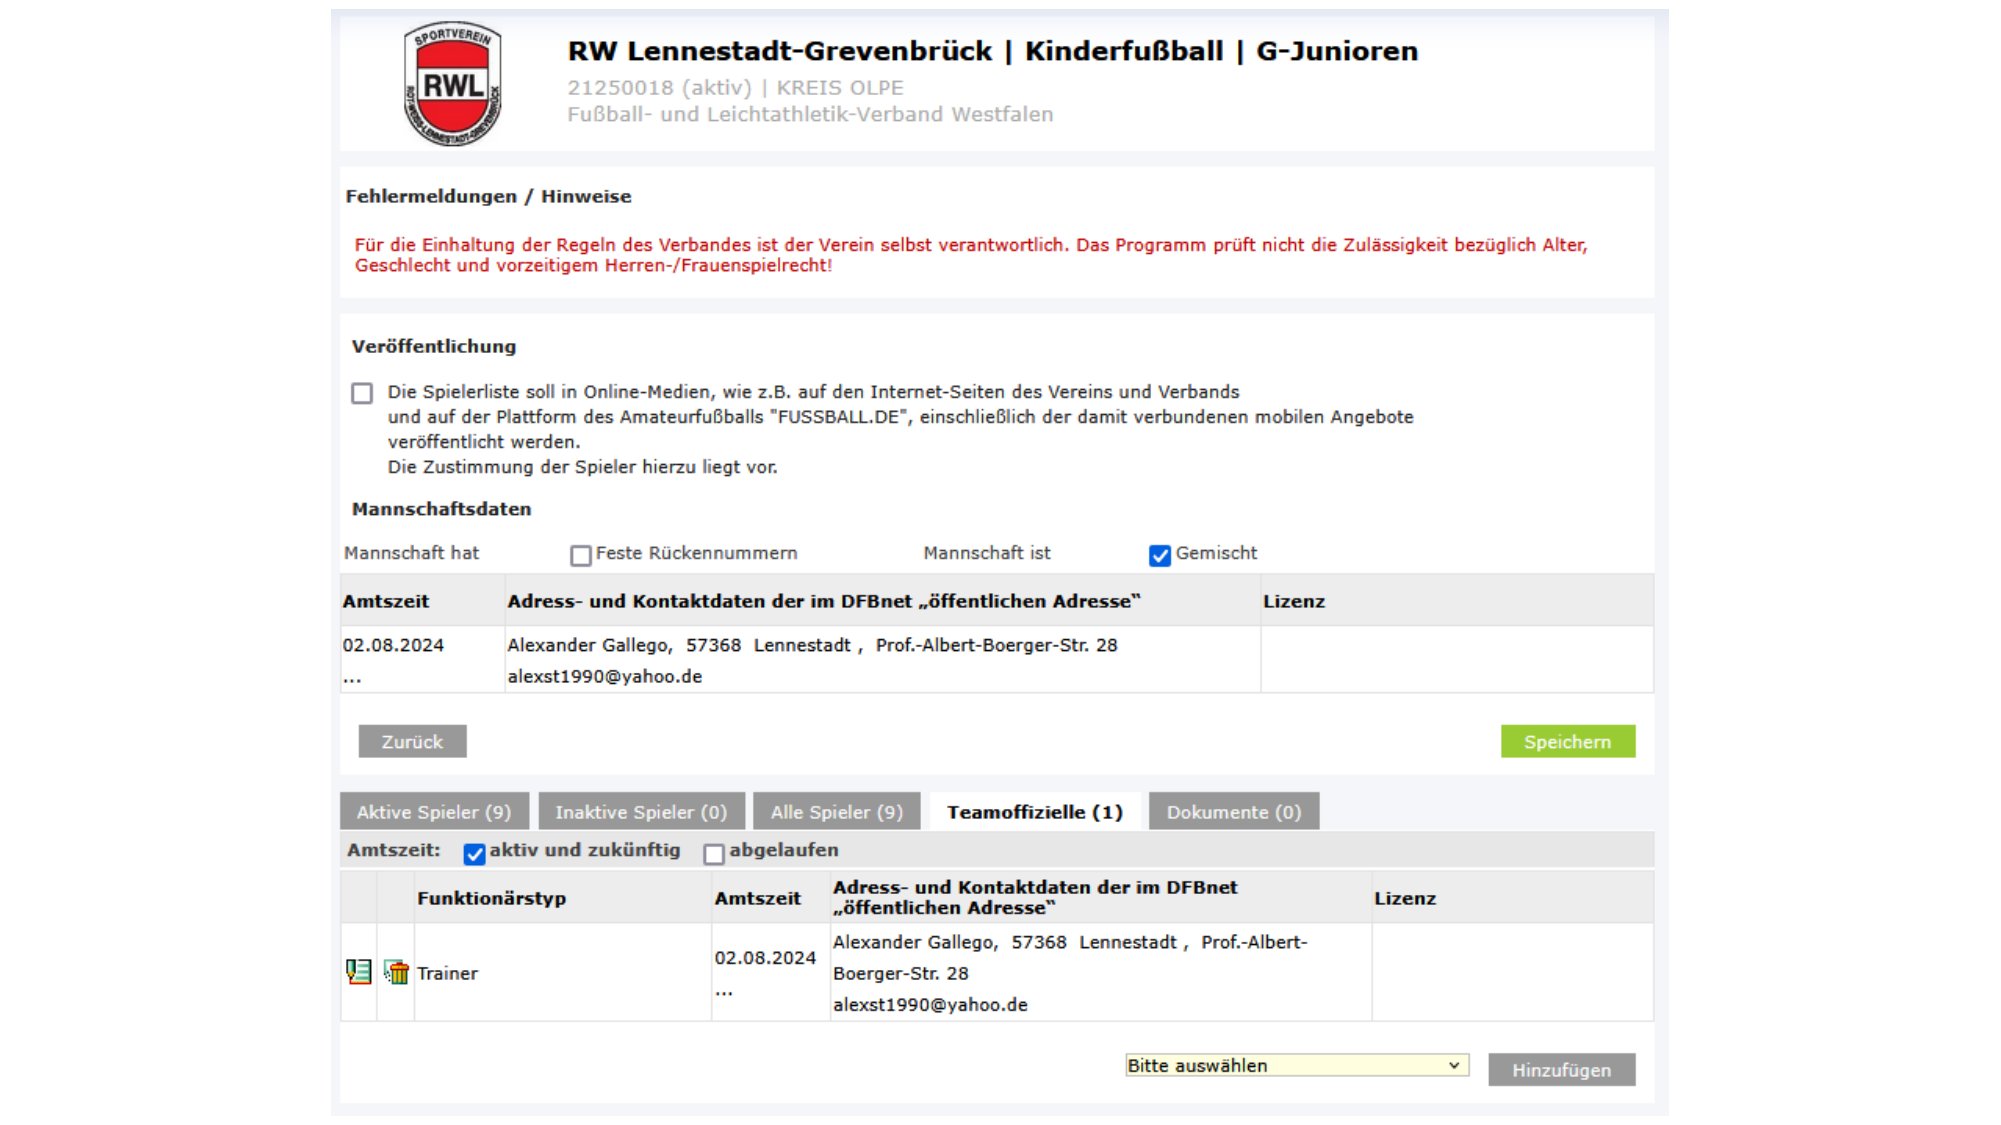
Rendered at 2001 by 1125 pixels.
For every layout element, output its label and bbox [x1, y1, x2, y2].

picture [331, 9, 1669, 1116]
